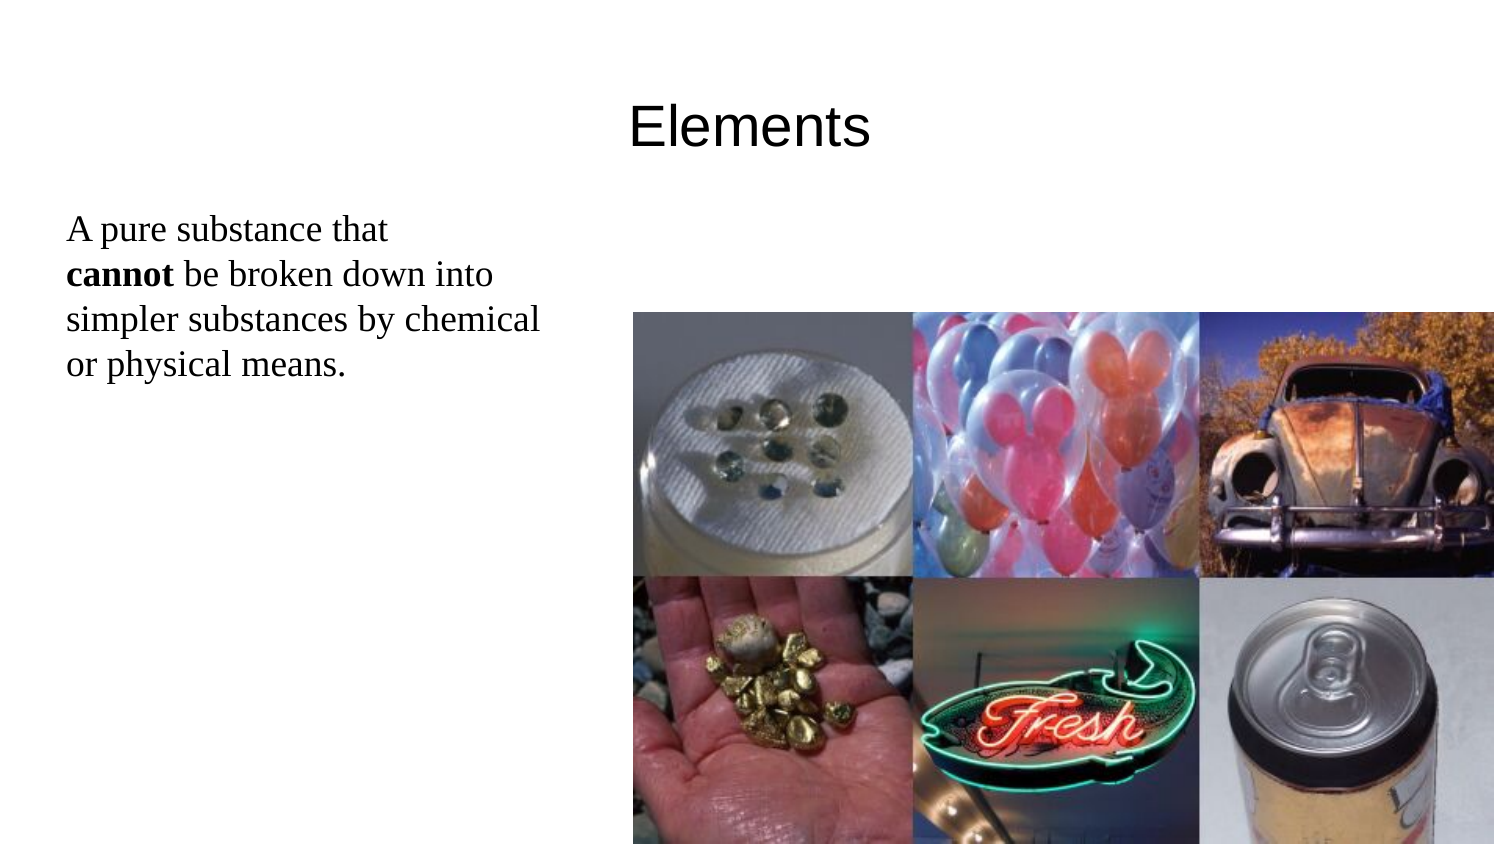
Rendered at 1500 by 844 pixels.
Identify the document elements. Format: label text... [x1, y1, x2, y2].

title Elements [51, 72, 1449, 167]
list A pure substance that cannot be broken down into simpler substances by chemical or physical means. [51, 189, 1449, 750]
picture [633, 312, 1494, 844]
